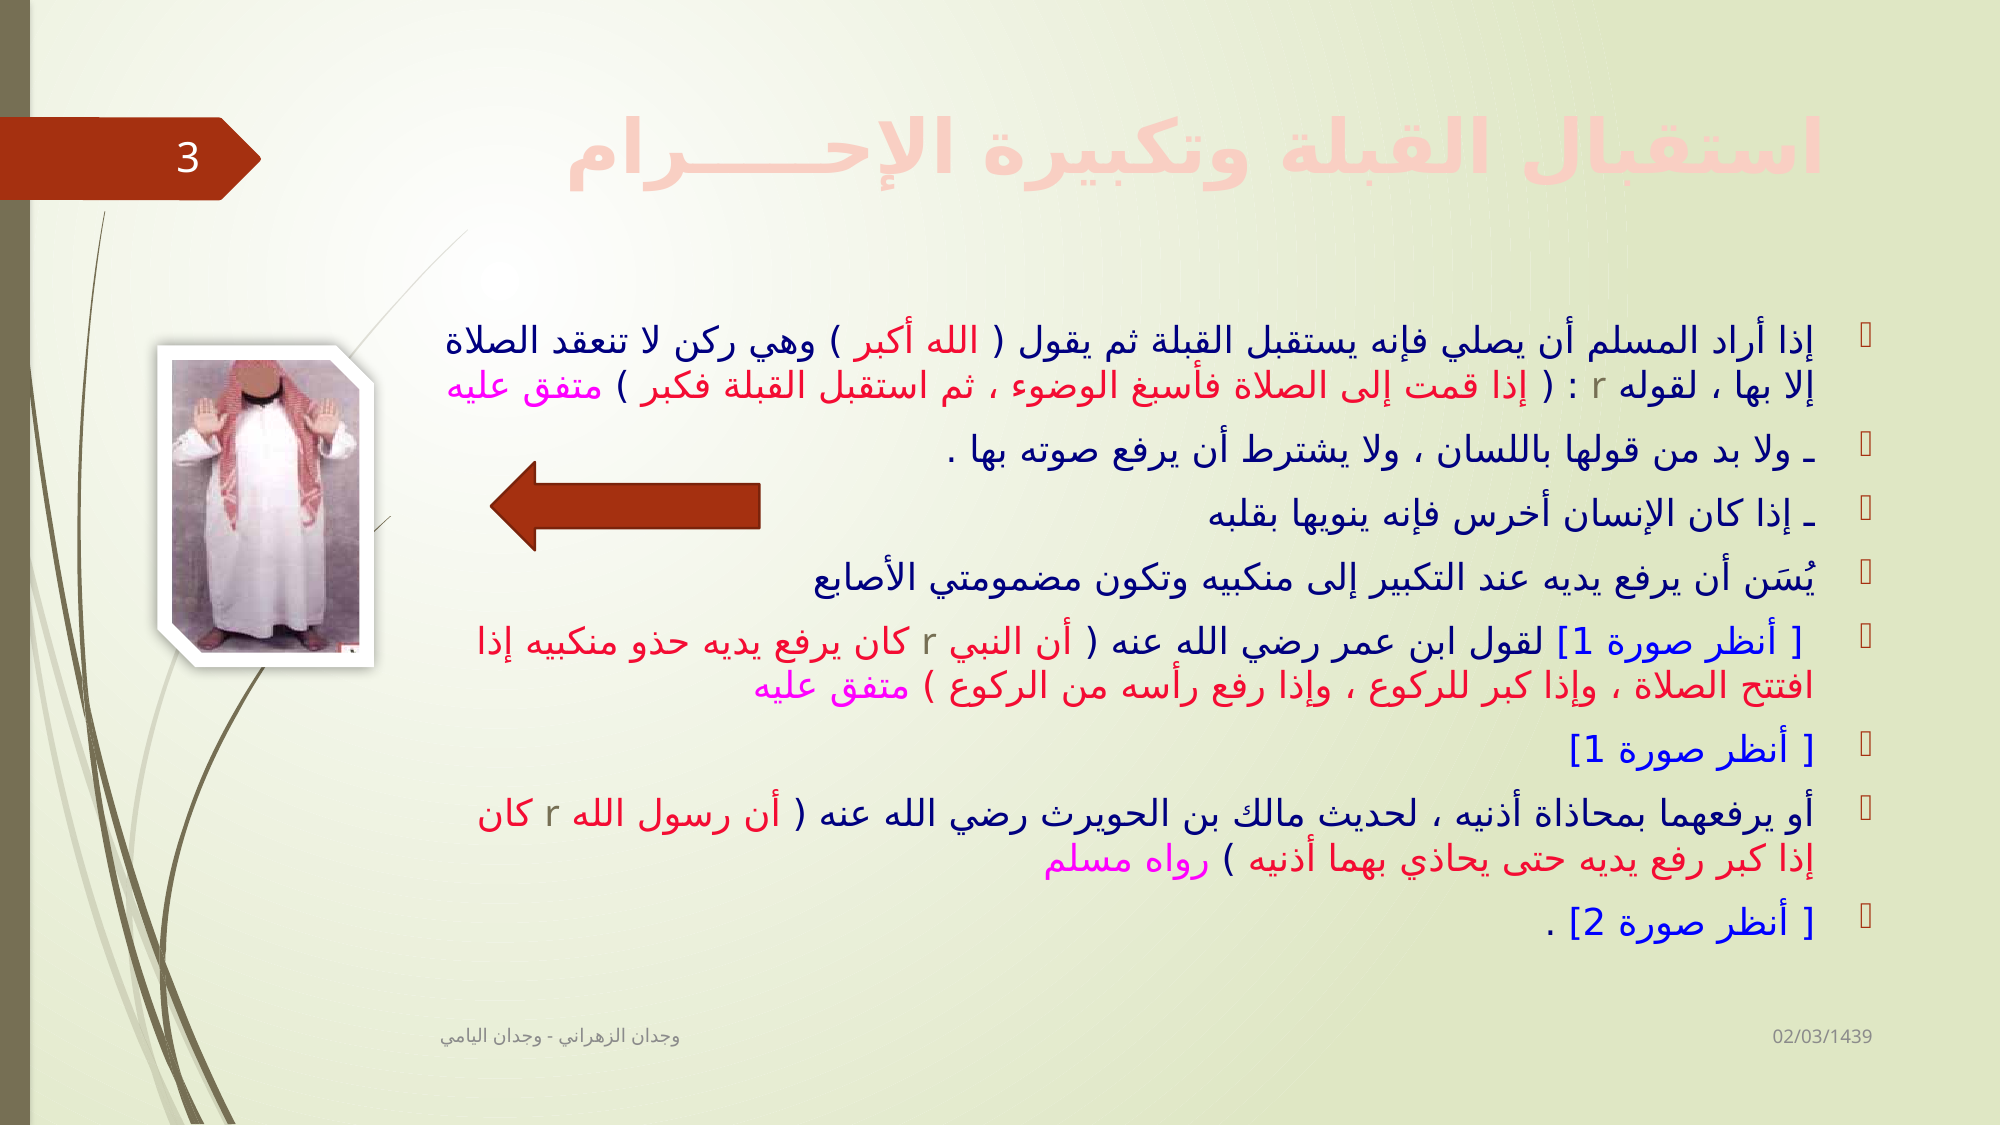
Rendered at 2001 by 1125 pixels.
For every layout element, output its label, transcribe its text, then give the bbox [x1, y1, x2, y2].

list إذا أراد المسلم أن يصلي فإنه يستقبل القبلة ثم يقول ( الله أكبر ) وهي ركن لا تنعقد الصلاة إلا بها ، لقوله r : ( إذا قمت إلى الصلاة فأسبغ الوضوء ، ثم استقبل القبلة فكبر ) متفق عليه ـ ولا بد من قولها باللسان ، ولا يشترط أن يرفع صوته بها . ـ إذا كان الإنسان أخرس فإنه ينويها بقلبه يُسَن أن يرفع يديه عند التكبير إلى منكبيه وتكون مضمومتي الأصابع [ أنظر صورة 1] لقول ابن عمر رضي الله عنه ( أن النبي r كان يرفع يديه حذو منكبيه إذا افتتح الصلاة ، وإذا كبر للركوع ، وإذا رفع رأسه من الركوع ) متفق عليه [ أنظر صورة 1] أو يرفعهما بمحاذاة أذنيه ، لحديث مالك بن الحويرث رضي الله عنه ( أن رسول الله r كان إذا كبر رفع يديه حتى يحاذي بهما أذنيه ) رواه مسلم [ أنظر صورة 2] . [424, 309, 1888, 970]
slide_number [1699, 1005, 1888, 1067]
slide_number 3 [87, 129, 216, 190]
picture [164, 352, 367, 661]
title استقبال القبلة وتكبيرة الإحـــــرام [466, 90, 1928, 301]
text_box [489, 460, 761, 552]
footer وجدان الزهراني - وجدان اليامي [424, 1006, 1675, 1067]
